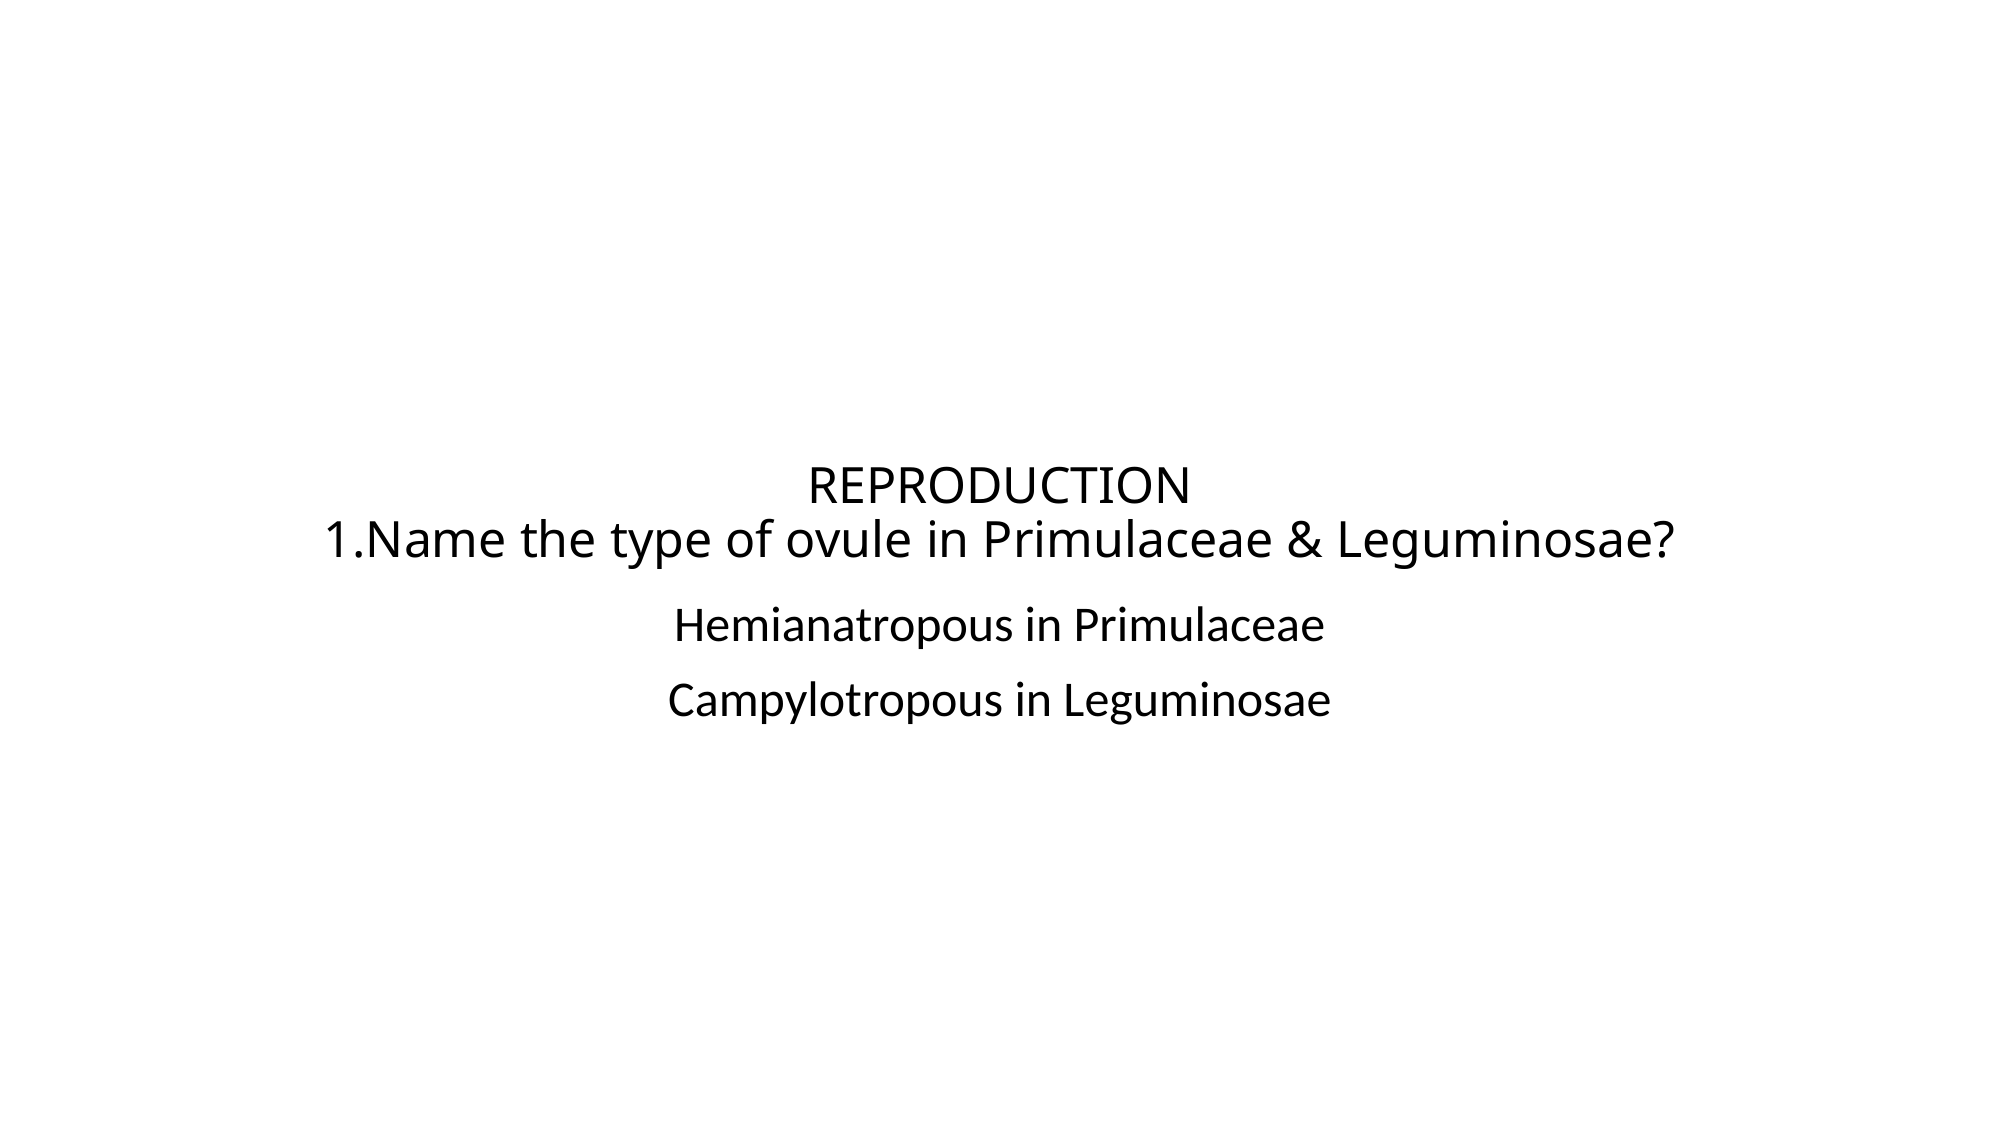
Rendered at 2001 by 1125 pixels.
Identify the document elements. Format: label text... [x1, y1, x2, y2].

title REPRODUCTION 1.Name the type of ovule in Primulaceae & Leguminosae? [249, 184, 1750, 576]
subtitle Hemianatropous in Primulaceae Campylotropous in Leguminosae [249, 590, 1750, 863]
